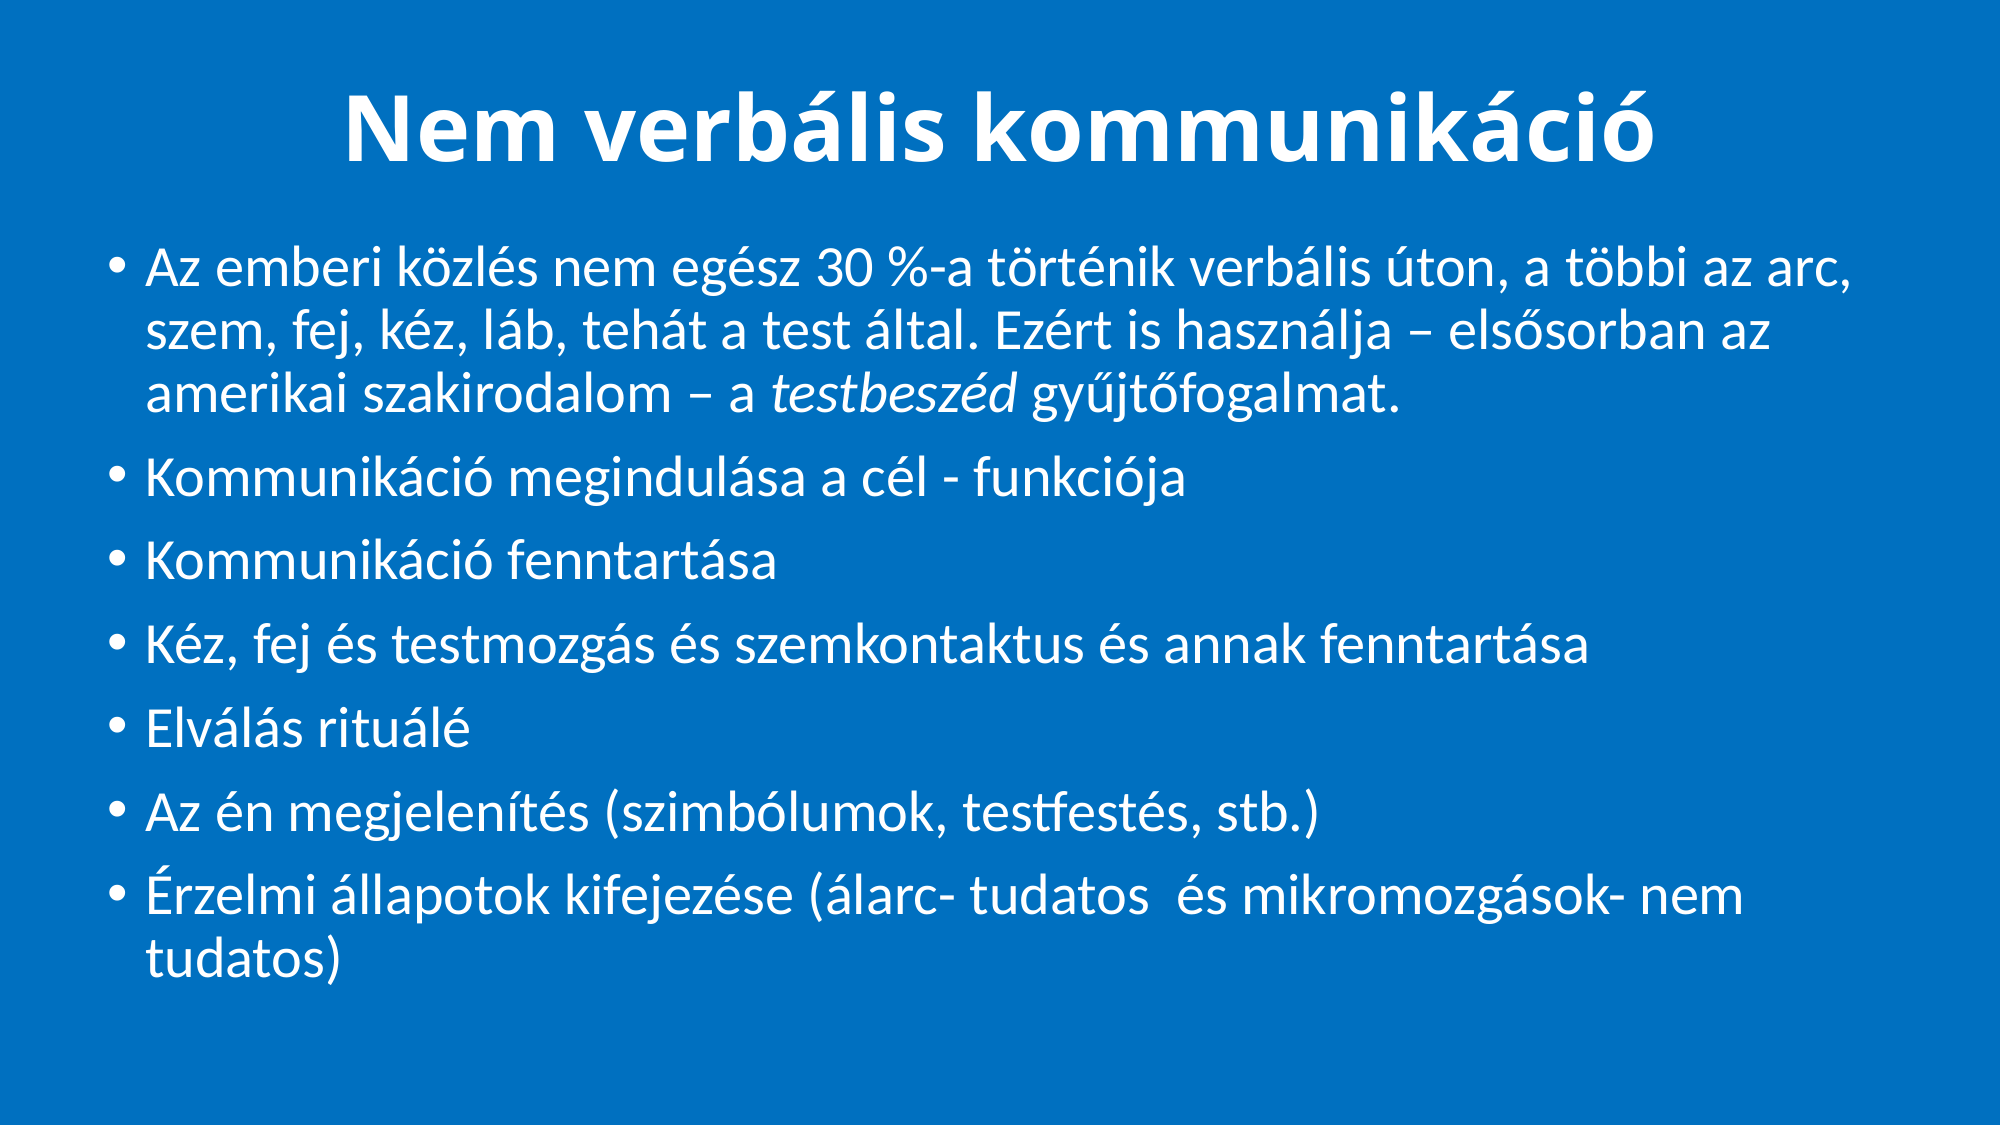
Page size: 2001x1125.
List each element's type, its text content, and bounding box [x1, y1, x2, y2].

title Nem verbális kommunikáció [137, 59, 1863, 204]
list Az emberi közlés nem egész 30 %-a történik verbális úton, a többi az arc, szem, fej, kéz, láb, tehát a test által. Ezért is használja – elsősorban az amerikai szakirodalom – a testbeszéd gyűjtőfogalmat. Kommunikáció megindulása a cél - funkciója Kommunikáció fenntartása Kéz, fej és testmozgás és szemkontaktus és annak fenntartása Elválás rituálé Az én megjelenítés (szimbólumok, testfestés, stb.) Érzelmi állapotok kifejezése (álarc- tudatos és mikromozgások- nem tudatos) [92, 229, 1917, 1066]
